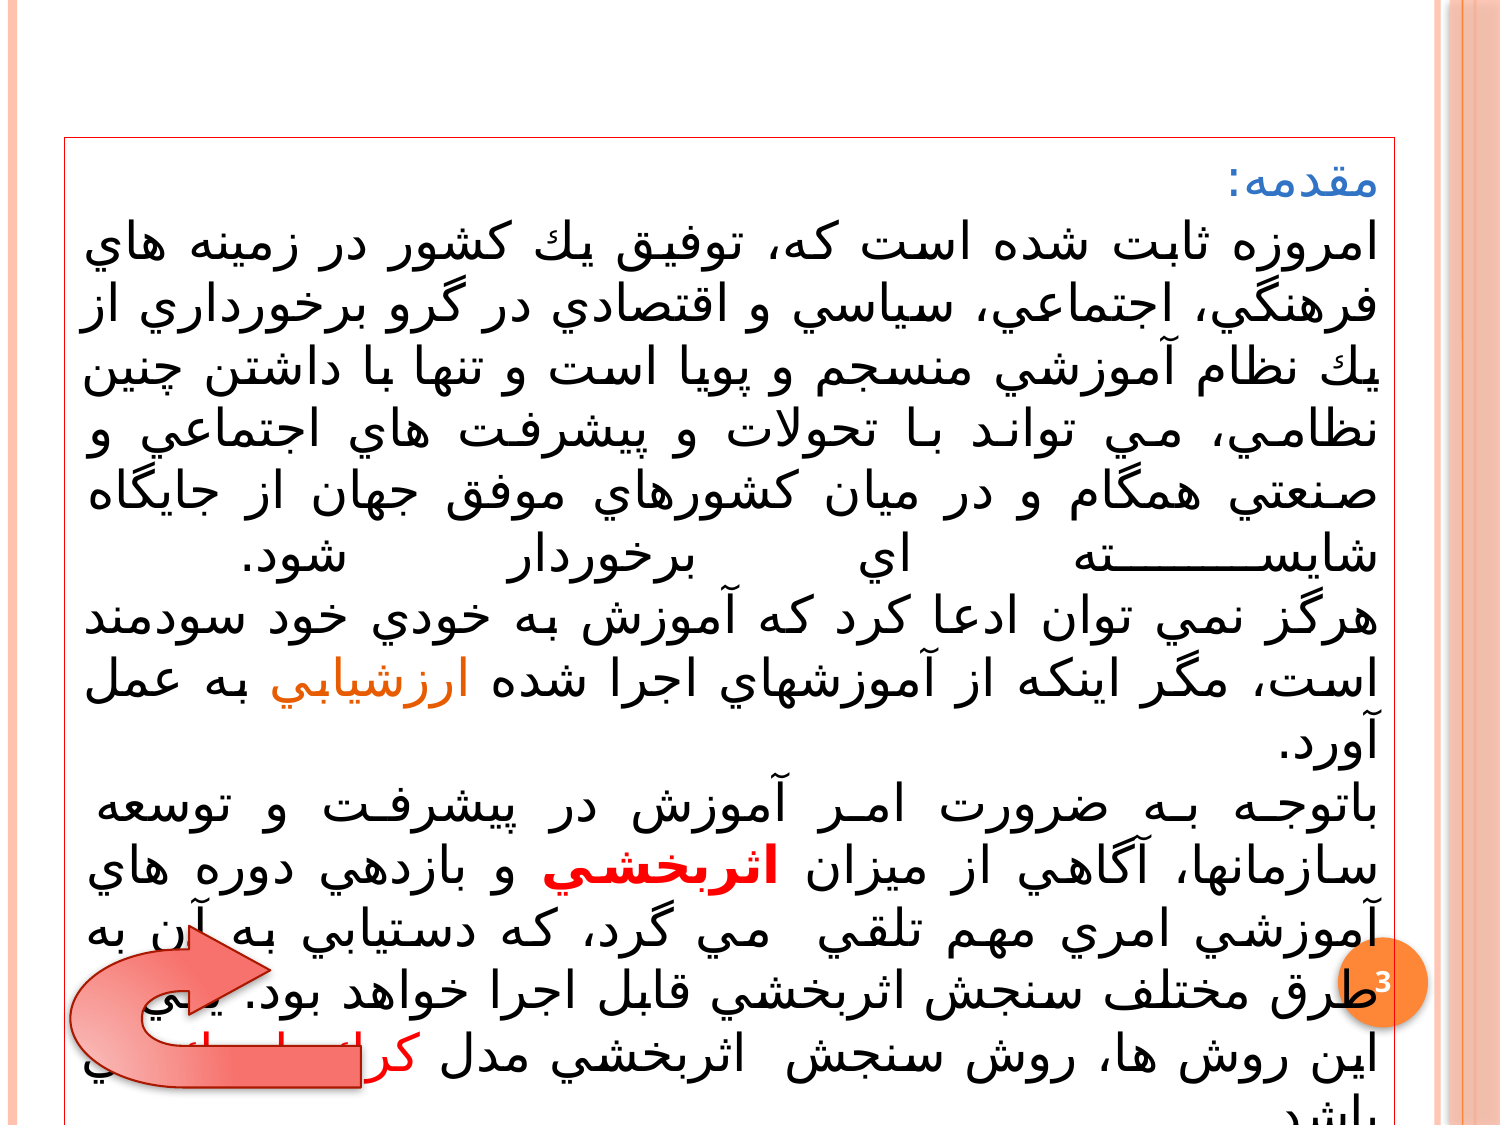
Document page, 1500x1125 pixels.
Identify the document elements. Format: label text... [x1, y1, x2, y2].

slide_number 3 [1333, 940, 1434, 1027]
text_box [69, 924, 362, 1089]
text_box مقدمه: امروزه ثابت شده است كه، توفيق يك كشور در زمينه هاي فرهنگي، اجتماعي، سياسي و اقتصادي در گرو برخورداري از يك نظام آموزشي منسجم و پويا است و تنها با داشتن چنين نظامي، مي تواند با تحولات و پيشرفت هاي اجتماعي و صنعتي همگام و در ميان كشورهاي موفق جهان از جايگاه شايسته اي برخوردار شود. هرگز نمي توان ادعا كرد كه آموزش به خودي خود سودمند است، مگر اينكه از آموزشهاي اجرا شده ارزشيابي به عمل آورد. باتوجه به ضرورت امر آموزش در پيشرفت و توسعه سازمانها، آگاهي از ميزان اثربخشي و بازدهي دوره هاي آموزشي امري مهم تلقي مي گرد، كه دستيابي به آن به طرق مختلف سنجش اثربخشي قابل اجرا خواهد بود. يكي از اين روش ها، روش سنجش اثربخشي مدل كرك پاتريك مي باشد. [64, 137, 1395, 1125]
